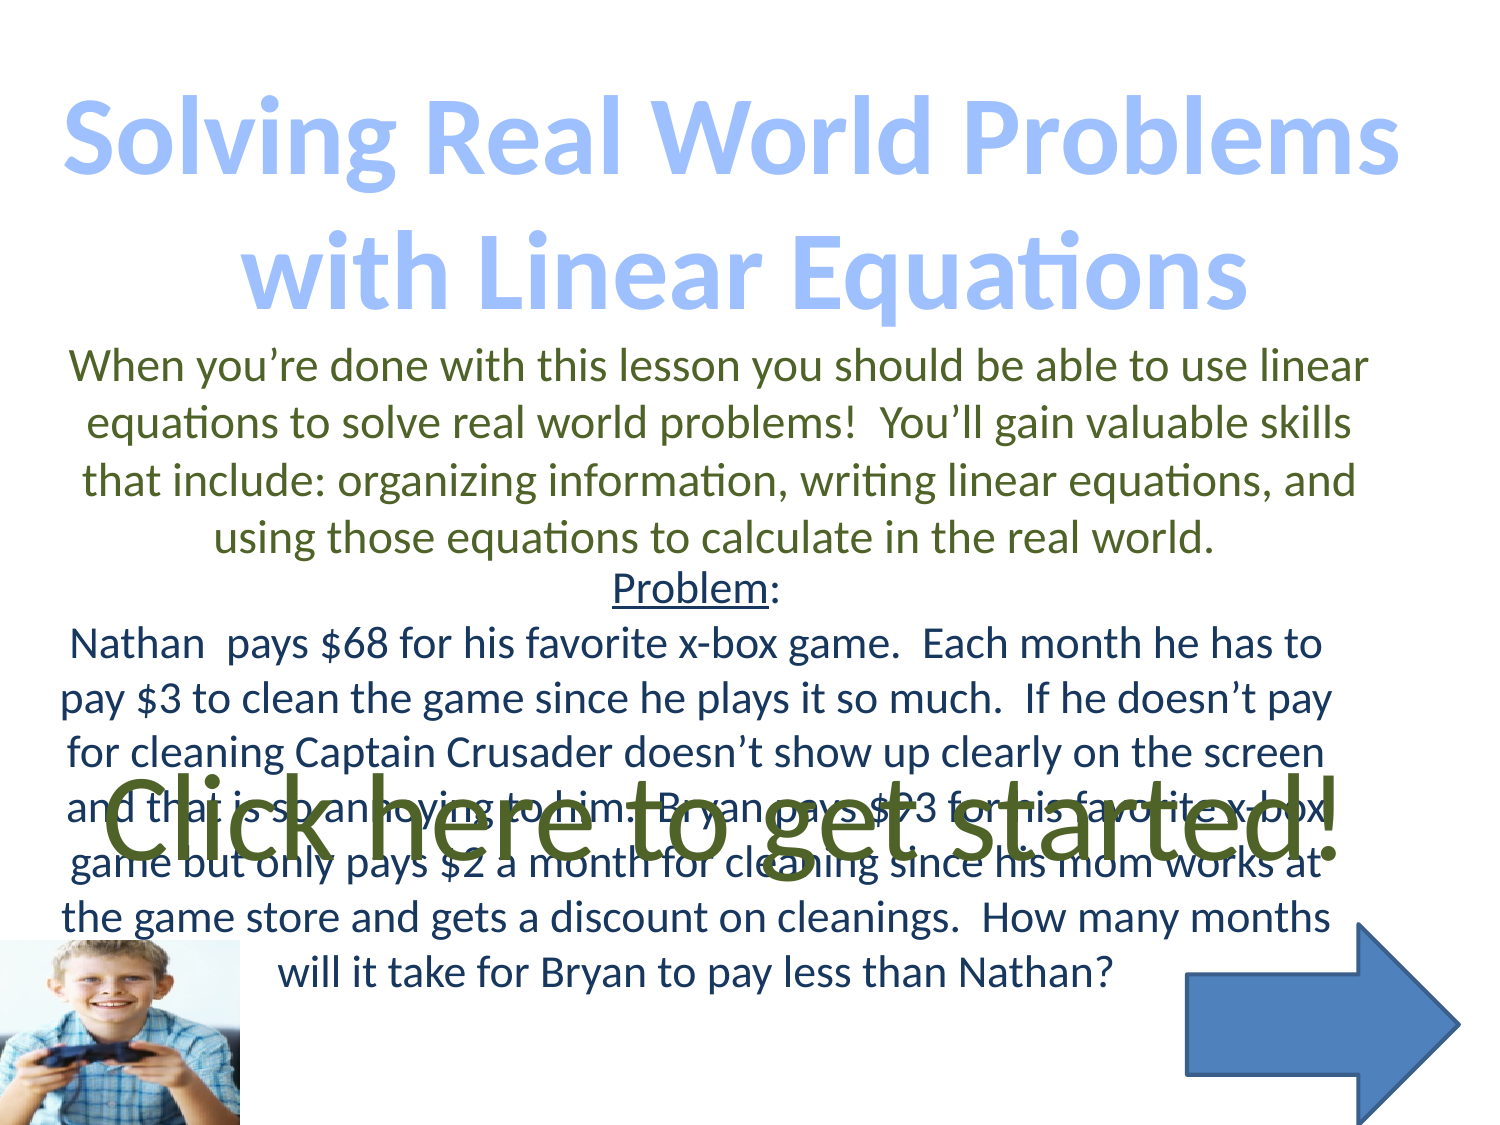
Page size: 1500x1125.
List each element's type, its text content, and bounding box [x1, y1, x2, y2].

picture [0, 940, 240, 1125]
text_box When you’re done with this lesson you should be able to use linear equations to solve real world problems! You’ll gain valuable skills that include: organizing information, writing linear equations, and using those equations to calculate in the real world. [53, 326, 1388, 571]
title Problem: Nathan pays $68 for his favorite x-box game. Each month he has to pay $3 to clean the game since he plays it so much. If he doesn’t pay for cleaning Captain Crusader doesn’t show up clearly on the screen and that is so annoying to him. Bryan pays $93 for his favorite x-box game but only pays $2 a month for cleaning since his mom works at the game store and gets a discount on cleanings. How many months will it take for Bryan to pay less than Nathan? [41, 562, 1353, 727]
text_box Click here to get started! [41, 727, 1412, 893]
title Problem: Nathan pays $68 for his favorite x-box game. Each month he has to pay $3 to clean the game since he plays it so much. If he doesn’t pay for cleaning Captain Crusader doesn’t show up clearly on the screen and that is so annoying to him. Bryan pays $93 for his favorite x-box game but only pays $2 a month for cleaning since his mom works at the game store and gets a discount on cleanings. How many months will it take for Bryan to pay less than Nathan? [41, 893, 1353, 1047]
text_box [1184, 922, 1461, 1125]
text_box Solving Real World Problems with Linear Equations [41, 54, 1450, 340]
